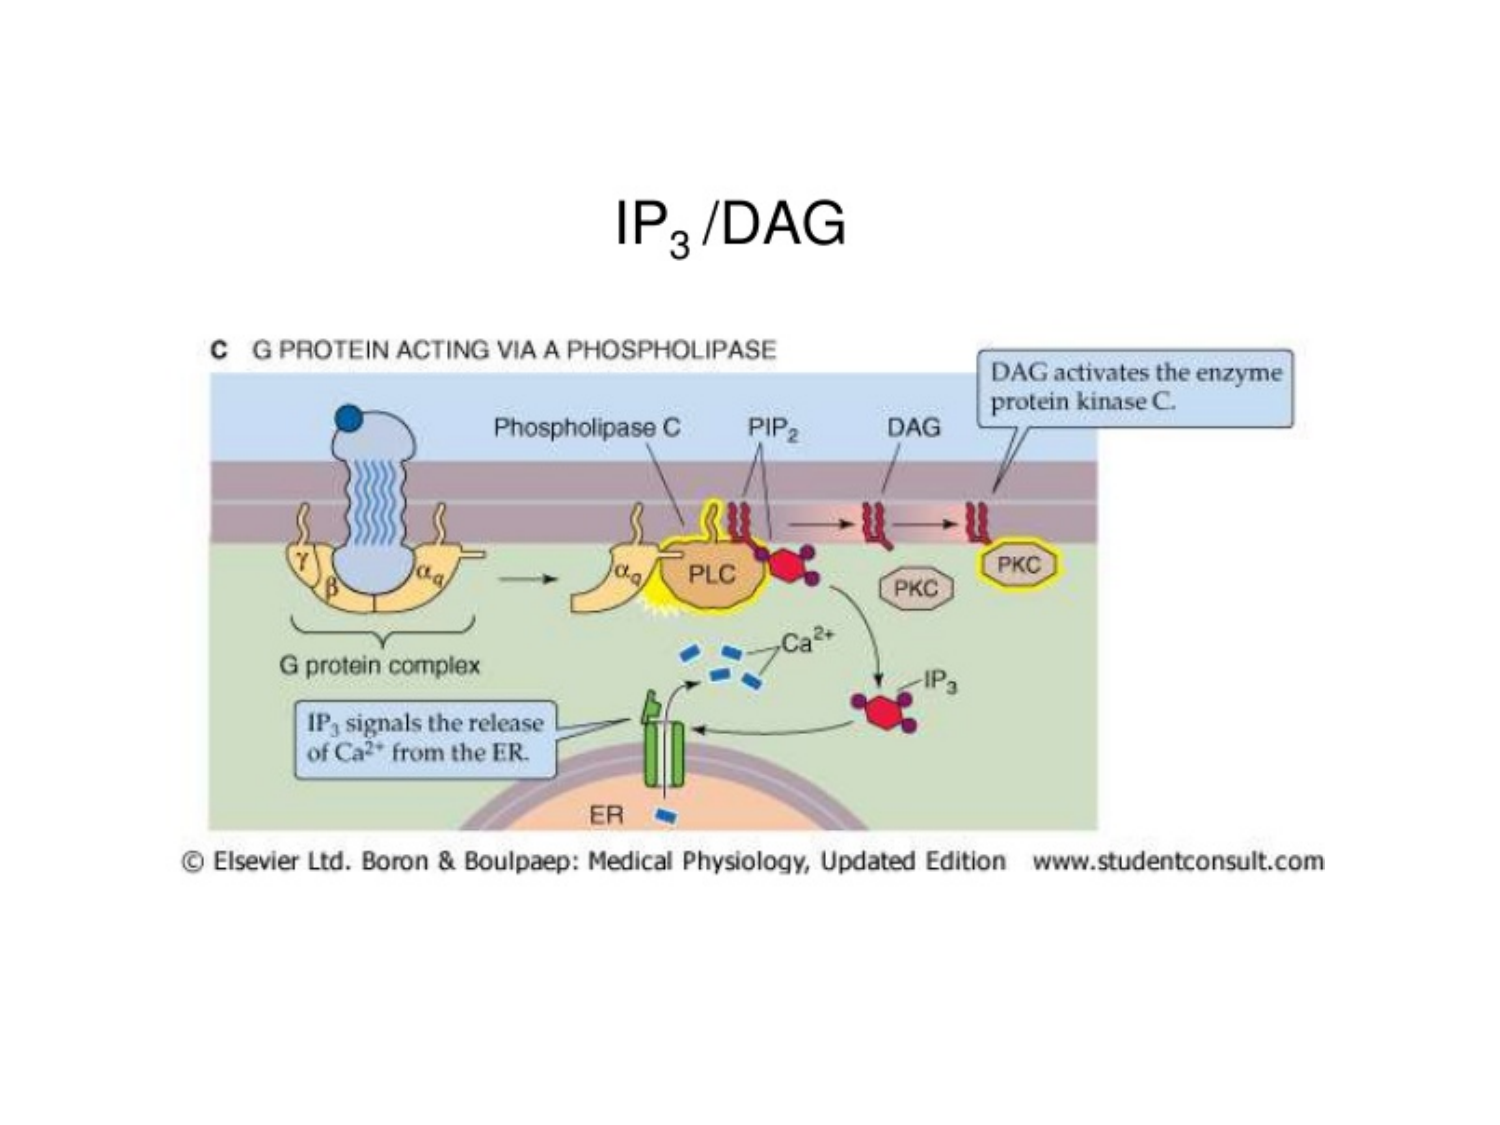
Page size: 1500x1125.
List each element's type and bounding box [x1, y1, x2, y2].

list [137, 112, 1326, 1005]
